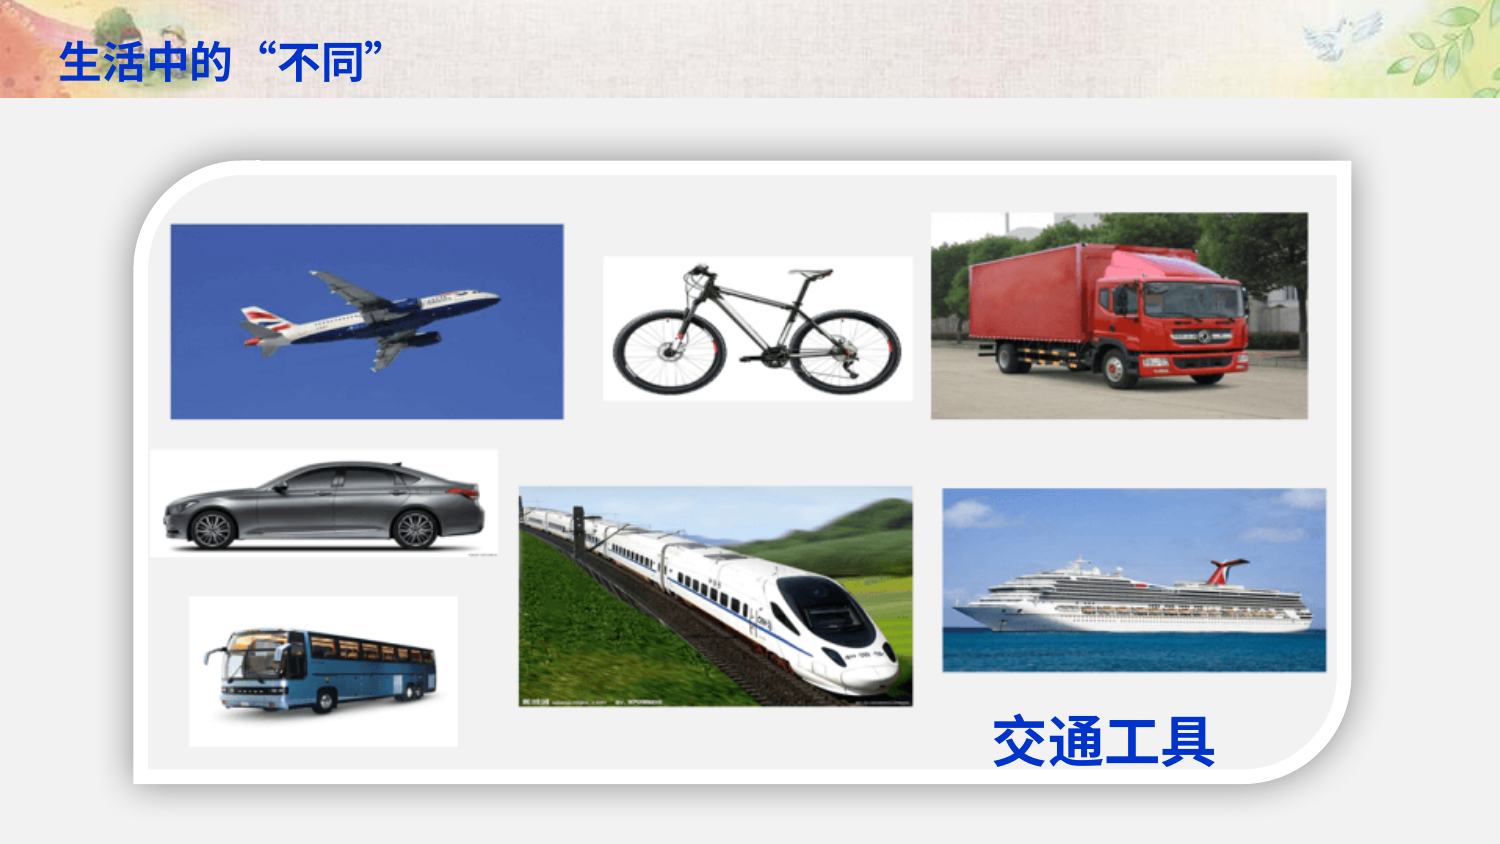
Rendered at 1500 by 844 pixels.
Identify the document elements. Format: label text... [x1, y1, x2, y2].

picture [140, 167, 1345, 777]
picture [0, 0, 1500, 98]
text_box 生活中的“不同” [47, 28, 424, 93]
